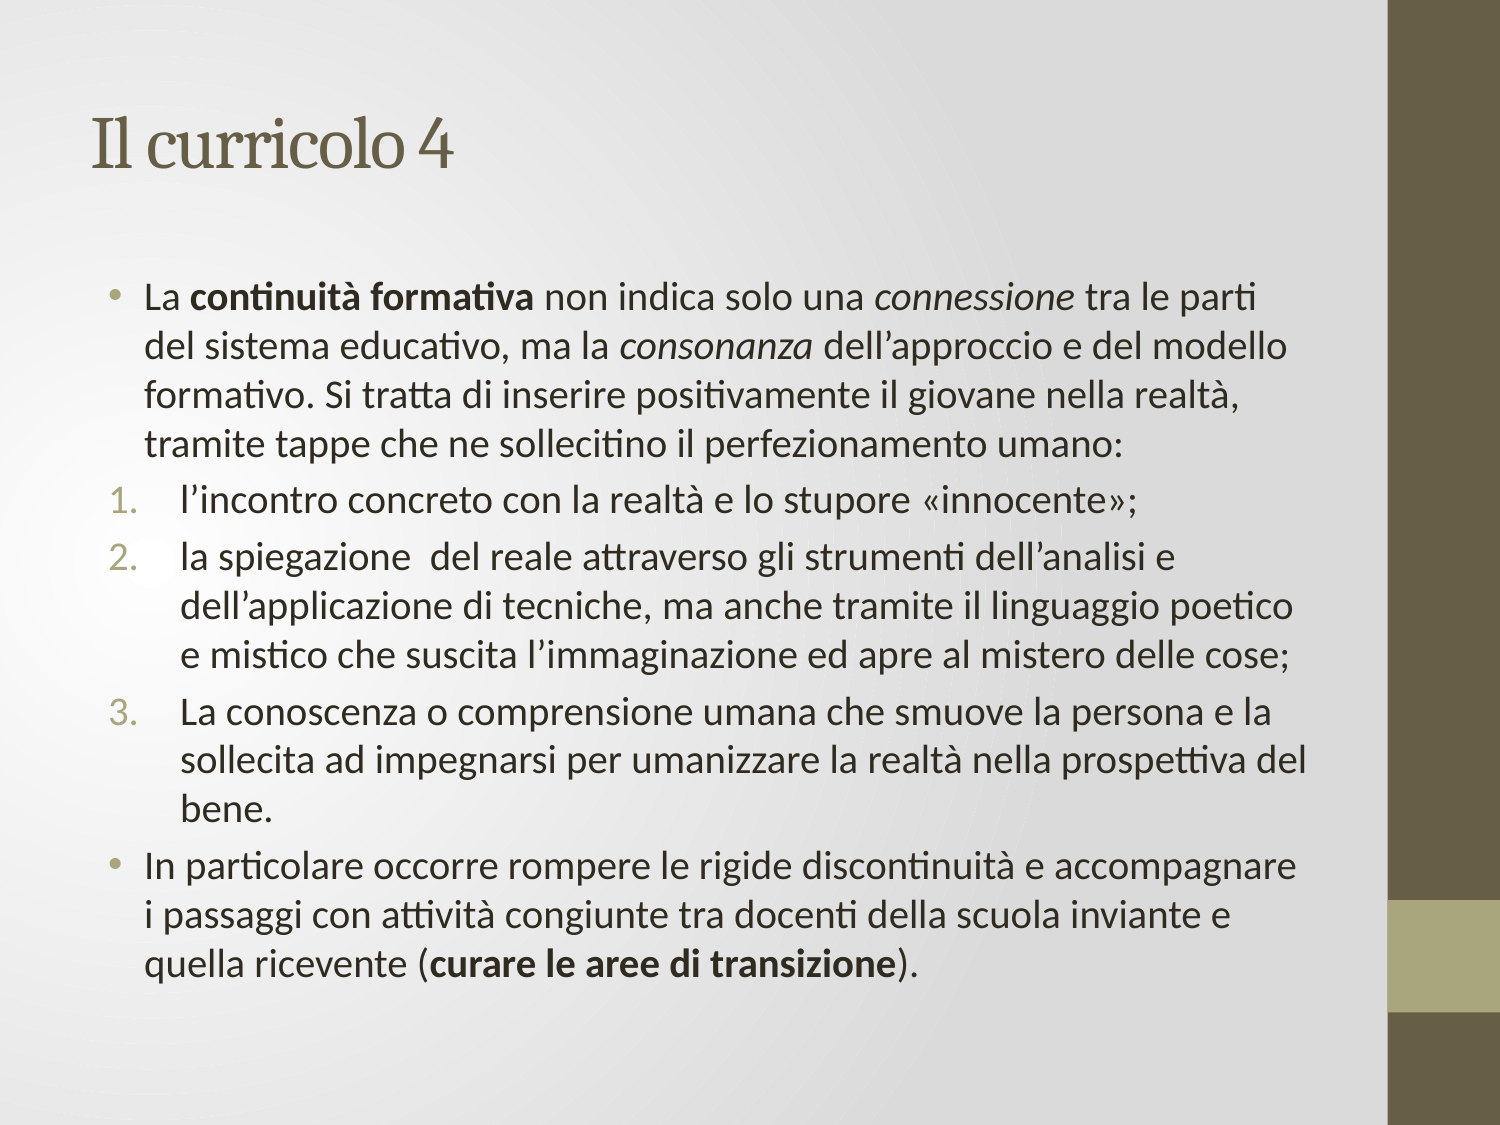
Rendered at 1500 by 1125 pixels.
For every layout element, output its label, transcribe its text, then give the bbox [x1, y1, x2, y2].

title Il curricolo 4 [75, 45, 1325, 233]
list La continuità formativa non indica solo una connessione tra le parti del sistema educativo, ma la consonanza dell’approccio e del modello formativo. Si tratta di inserire positivamente il giovane nella realtà, tramite tappe che ne sollecitino il perfezionamento umano: l’incontro concreto con la realtà e lo stupore «innocente»; la spiegazione del reale attraverso gli strumenti dell’analisi e dell’applicazione di tecniche, ma anche tramite il linguaggio poetico e mistico che suscita l’immaginazione ed apre al mistero delle cose; La conoscenza o comprensione umana che smuove la persona e la sollecita ad impegnarsi per umanizzare la realtà nella prospettiva del bene. In particolare occorre rompere le rigide discontinuità e accompagnare i passaggi con attività congiunte tra docenti della scuola inviante e quella ricevente (curare le aree di transizione). [75, 262, 1325, 1050]
